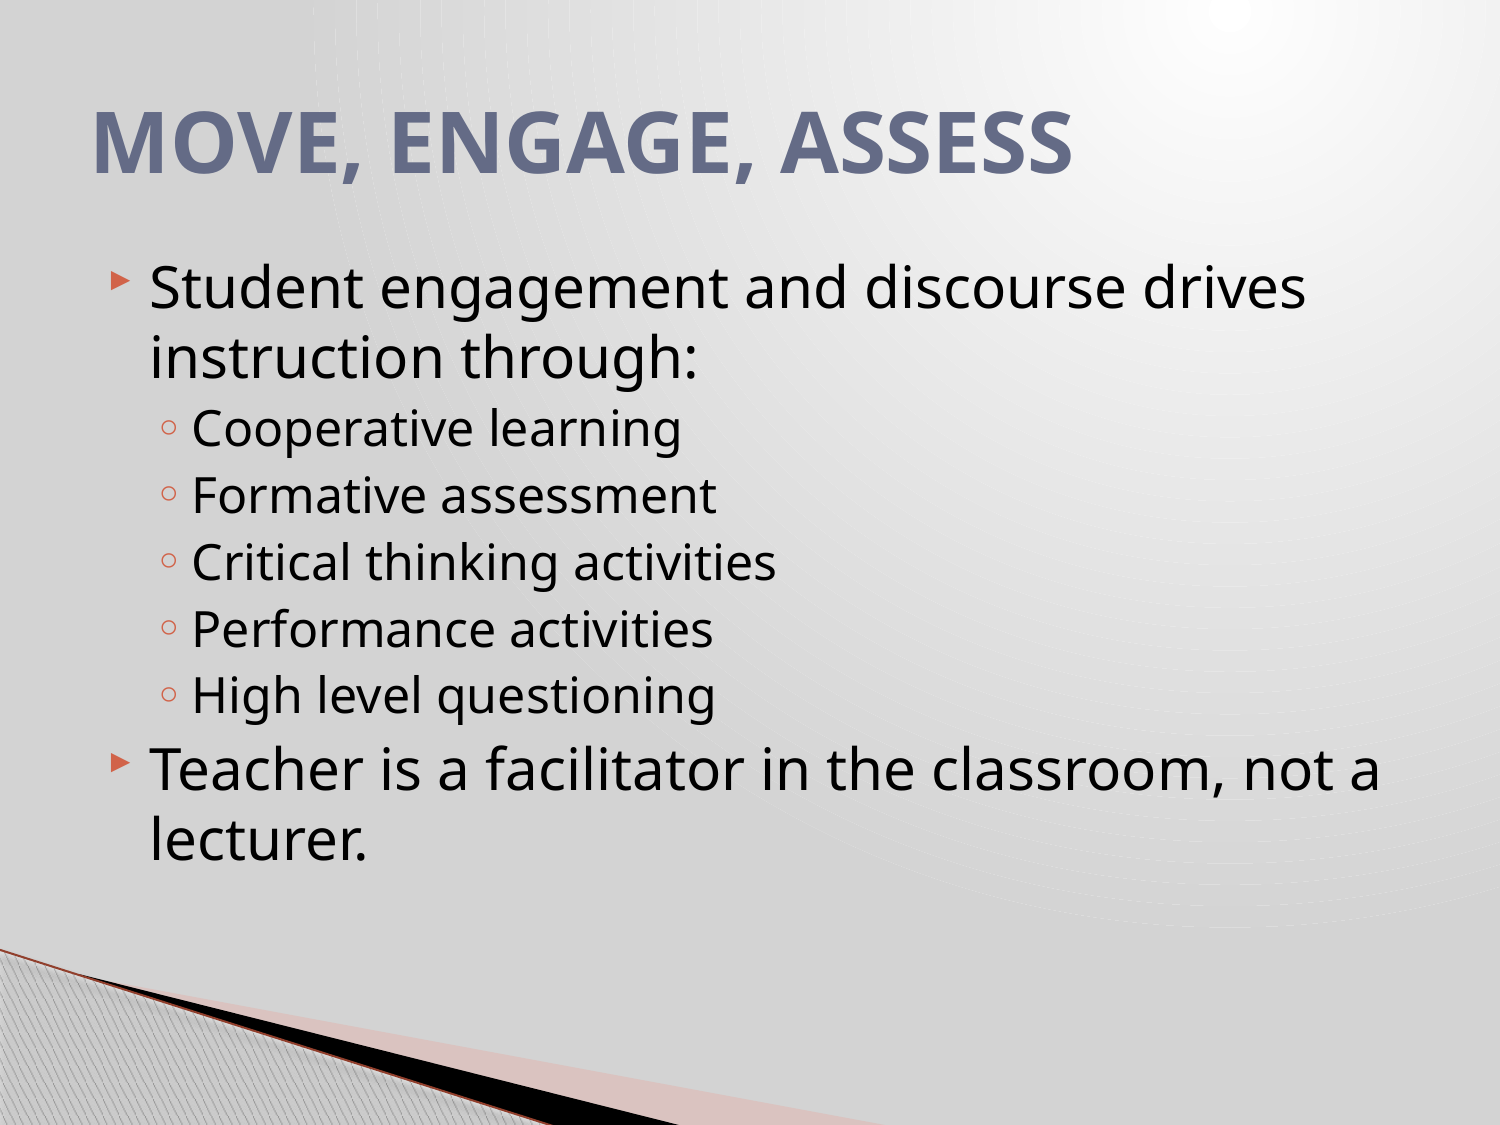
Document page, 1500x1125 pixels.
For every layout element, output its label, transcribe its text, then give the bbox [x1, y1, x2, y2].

list Student engagement and discourse drives instruction through: Cooperative learning Formative assessment Critical thinking activities Performance activities High level questioning Teacher is a facilitator in the classroom, not a lecturer. [75, 243, 1425, 986]
title MOVE, ENGAGE, ASSESS [75, 45, 1425, 233]
